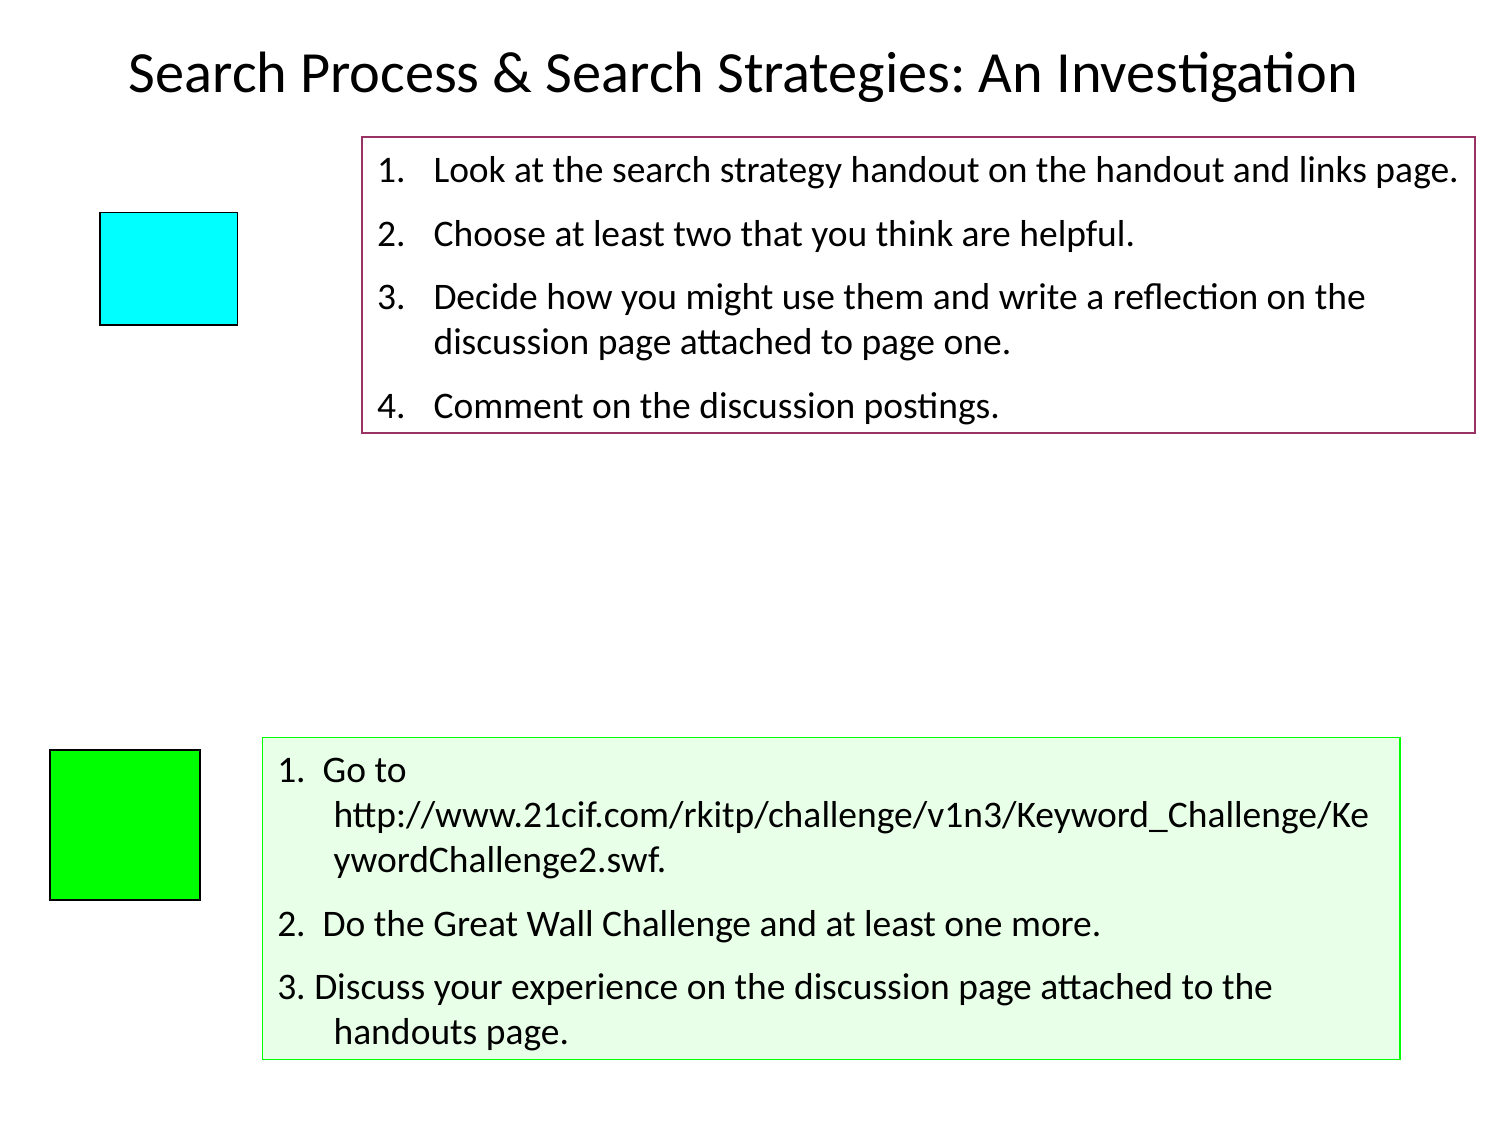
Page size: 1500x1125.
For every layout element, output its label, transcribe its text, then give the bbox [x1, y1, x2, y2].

title Search Process & Search Strategies: An Investigation [24, 0, 1463, 138]
text_box Look at the search strategy handout on the handout and links page. Choose at least two that you think are helpful. Decide how you might use them and write a reflection on the discussion page attached to page one. Comment on the discussion postings. [362, 137, 1475, 434]
text_box [49, 749, 200, 900]
text_box [99, 212, 238, 325]
text_box 1. Go to http://www.21cif.com/rkitp/challenge/v1n3/Keyword_Challenge/KeywordChallenge2.swf. 2. Do the Great Wall Challenge and at least one more. 3. Discuss your experience on the discussion page attached to the handouts page. [262, 737, 1400, 1060]
